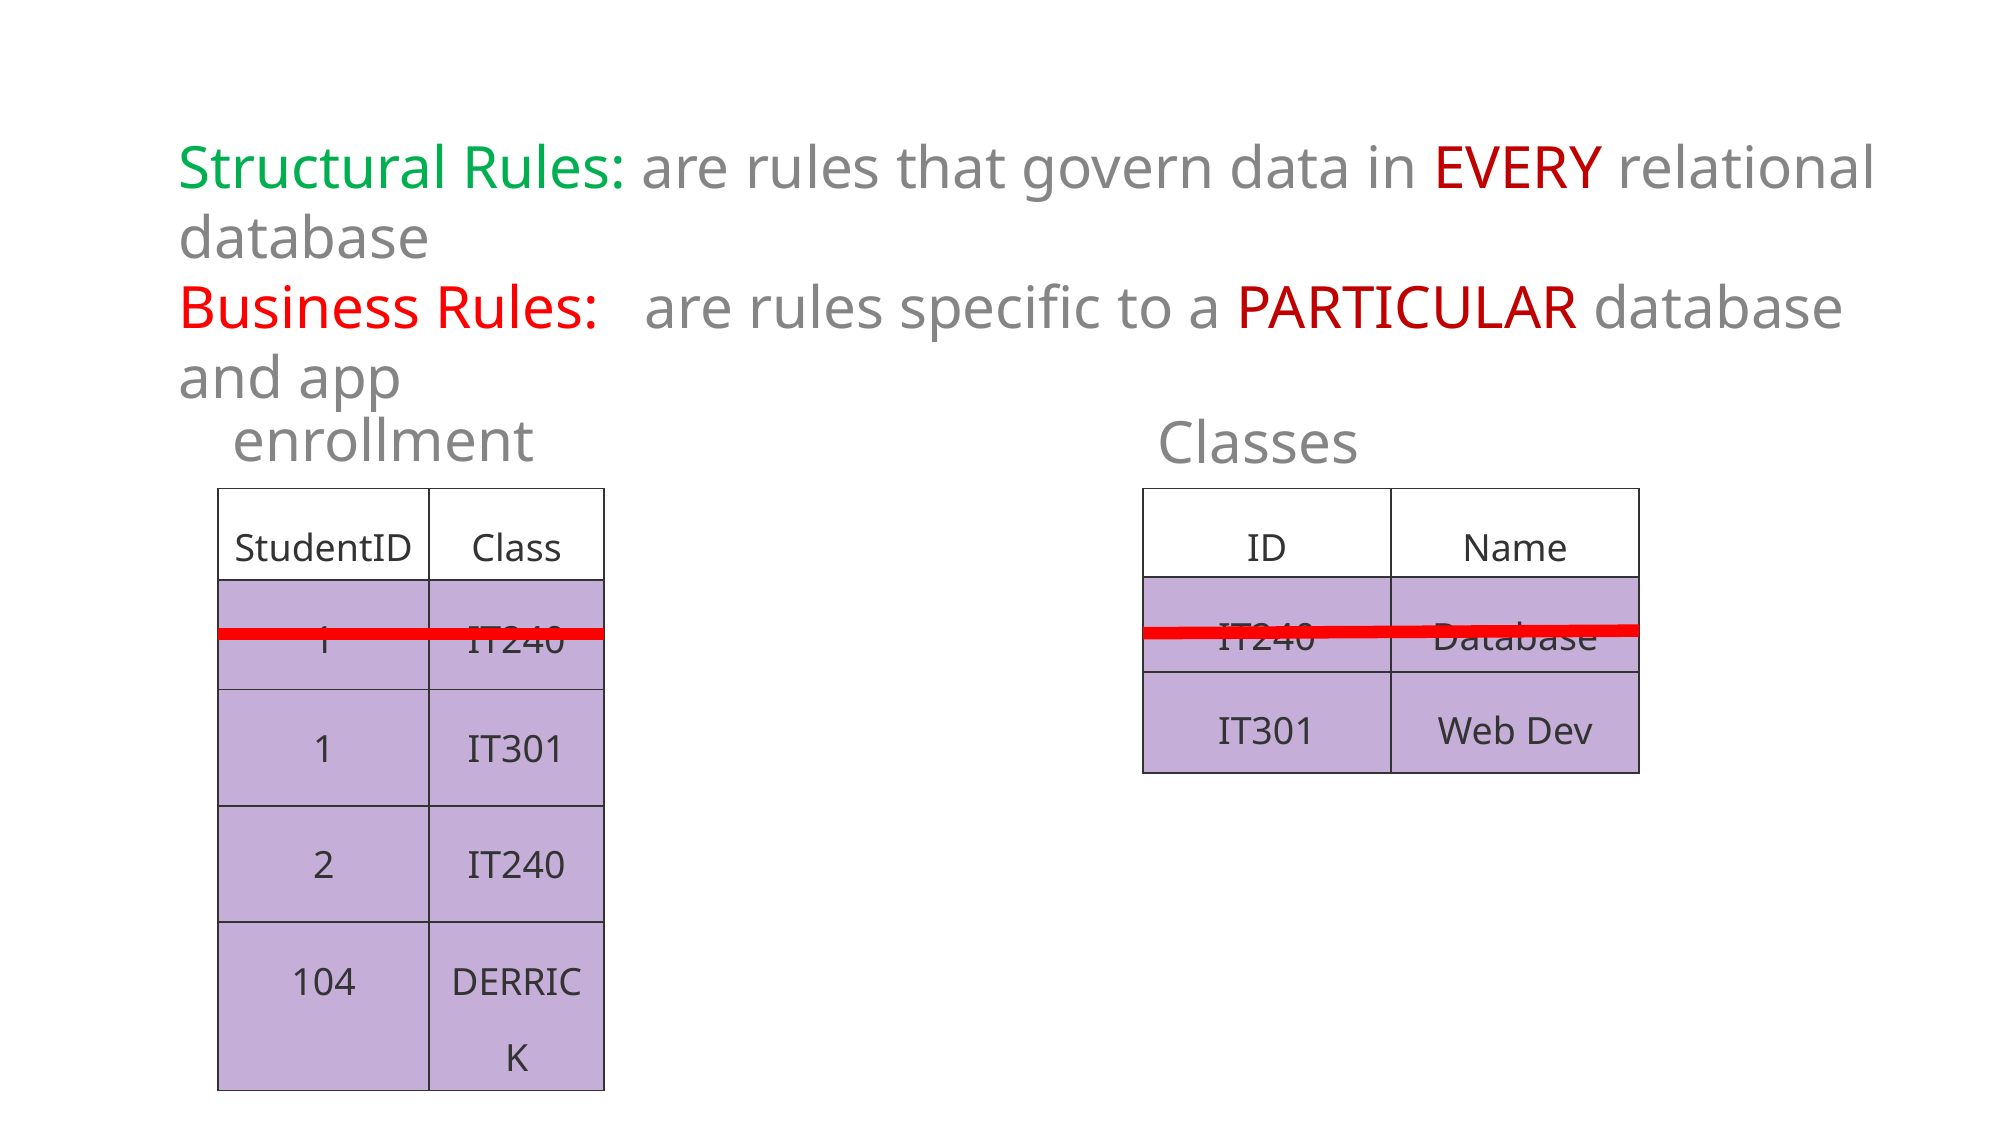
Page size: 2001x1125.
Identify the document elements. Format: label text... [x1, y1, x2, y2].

table_header Name [1392, 489, 1638, 576]
table_cell Database [1392, 637, 1638, 671]
table_cell Database [1392, 578, 1638, 625]
table_header StudentID [219, 489, 428, 579]
table_cell 104 [219, 923, 428, 1090]
text_box Classes [1143, 418, 1790, 483]
table_cell 1 [219, 690, 428, 805]
text_box Structural Rules: are rules that govern data in EVERY relational database Business Rules: are rules specific to a PARTICULAR database and app [163, 123, 1945, 418]
table_cell IT240 [430, 640, 603, 689]
table_header Class [430, 489, 603, 579]
table_cell 2 [219, 807, 428, 921]
table_cell IT240 [430, 581, 603, 628]
table_header ID [1144, 489, 1390, 576]
table_cell IT240 [430, 807, 603, 921]
table_cell IT301 [430, 690, 603, 805]
text_box enrollment [218, 418, 865, 481]
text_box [1143, 630, 1640, 634]
table_cell Web Dev [1392, 673, 1638, 772]
table_cell IT301 [1144, 673, 1390, 772]
table_cell 1 [219, 581, 428, 628]
table_cell DERRICK [430, 923, 603, 1090]
table_cell IT240 [1144, 578, 1390, 626]
table_cell 1 [219, 640, 428, 689]
table_cell IT240 [1144, 639, 1390, 671]
